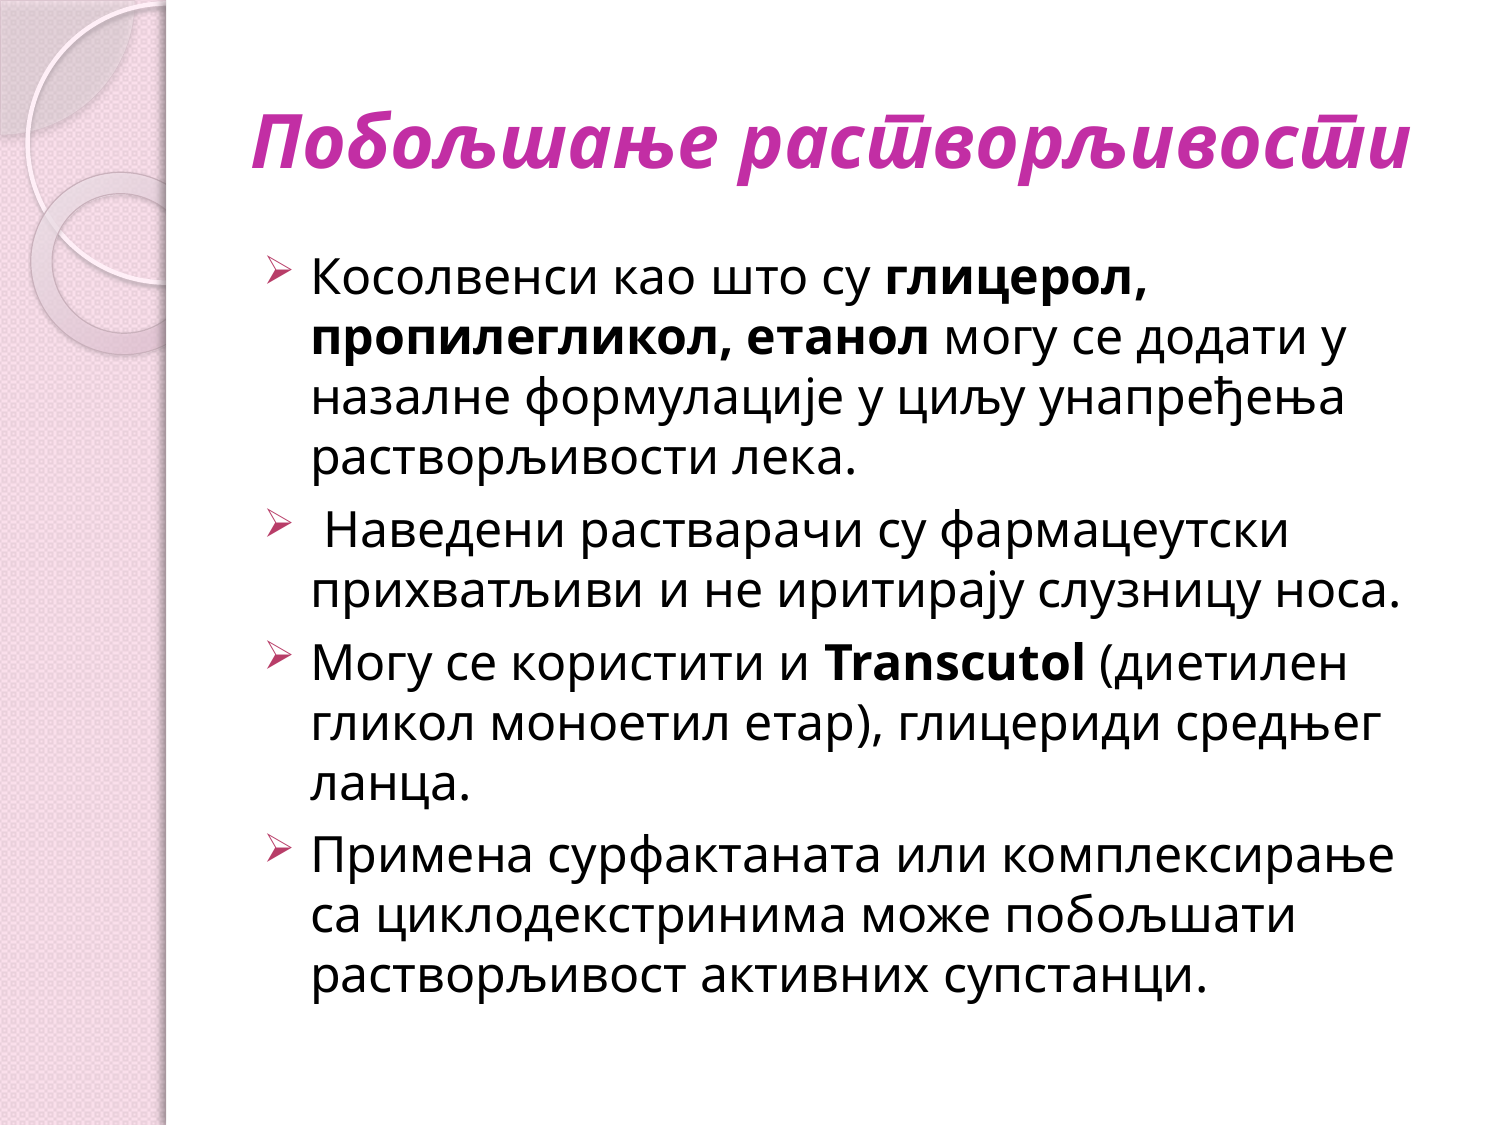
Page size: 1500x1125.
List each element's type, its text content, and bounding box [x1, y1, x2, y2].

list Косолвенси као што су глицерол, пропилегликол, етанол могу се додати у назалне формулације у циљу унапређења растворљивости лека. Наведени растварачи су фармацеутски прихватљиви и не иритирају слузницу носа. Могу се користити и Transcutol (диетилен гликол моноетил етар), глицериди средњег ланца. Примена сурфактаната или комплексирање са циклодекстринима може побољшати растворљивост активних супстанци. [235, 237, 1466, 1025]
title Побољшање растворљивости [235, 45, 1466, 233]
